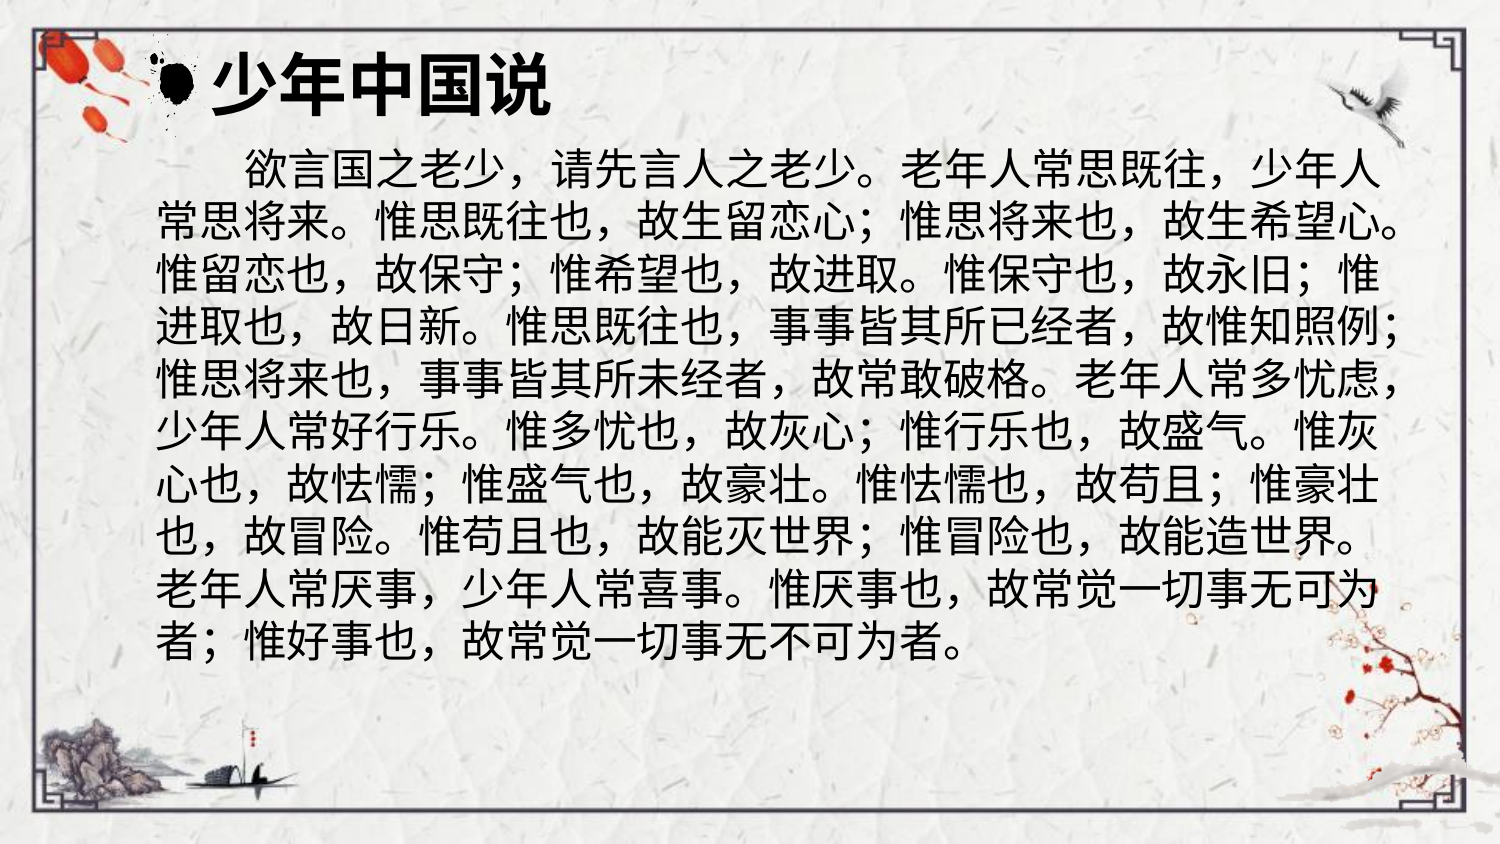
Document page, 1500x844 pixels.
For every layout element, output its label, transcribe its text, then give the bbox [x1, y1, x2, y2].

picture [0, 0, 1500, 844]
text_box 欲言国之老少，请先言人之老少。老年人常思既往，少年人常思将来。惟思既往也，故生留恋心；惟思将来也，故生希望心。惟留恋也，故保守；惟希望也，故进取。惟保守也，故永旧；惟进取也，故日新。惟思既往也，事事皆其所已经者，故惟知照例；惟思将来也，事事皆其所未经者，故常敢破格。老年人常多忧虑，少年人常好行乐。惟多忧也，故灰心；惟行乐也，故盛气。惟灰心也，故怯懦；惟盛气也，故豪壮。惟怯懦也，故苟且；惟豪壮也，故冒险。惟苟且也，故能灭世界；惟冒险也，故能造世界。老年人常厌事，少年人常喜事。惟厌事也，故常觉一切事无可为者；惟好事也，故常觉一切事无不可为者。 [144, 136, 1399, 703]
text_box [144, 33, 795, 138]
